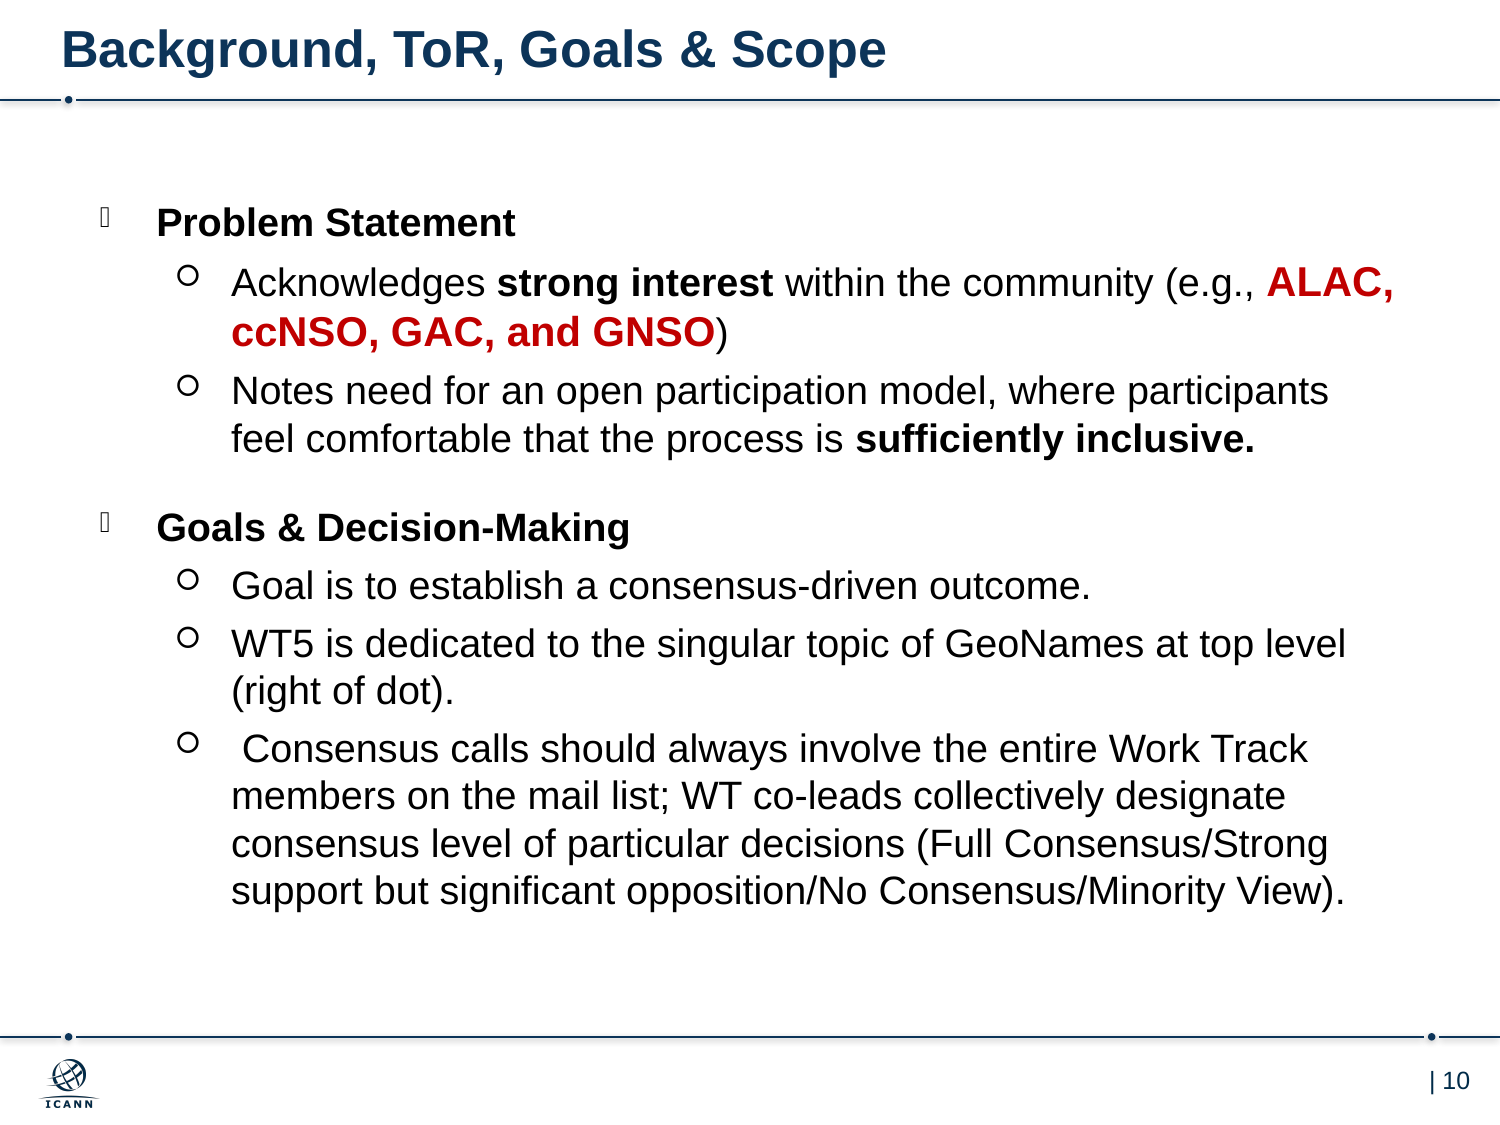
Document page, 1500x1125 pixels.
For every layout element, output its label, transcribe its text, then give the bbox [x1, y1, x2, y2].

list Problem Statement Acknowledges strong interest within the community (e.g., ALAC, ccNSO, GAC, and GNSO) Notes need for an open participation model, where participants feel comfortable that the process is sufficiently inclusive. Goals & Decision-Making Goal is to establish a consensus-driven outcome. WT5 is dedicated to the singular topic of GeoNames at top level (right of dot). Consensus calls should always involve the entire Work Track members on the mail list; WT co-leads collectively designate consensus level of particular decisions (Full Consensus/Strong support but significant opposition/No Consensus/Minority View). [99, 107, 1398, 992]
picture [38, 1059, 100, 1108]
title Background, ToR, Goals & Scope [61, 7, 1376, 82]
